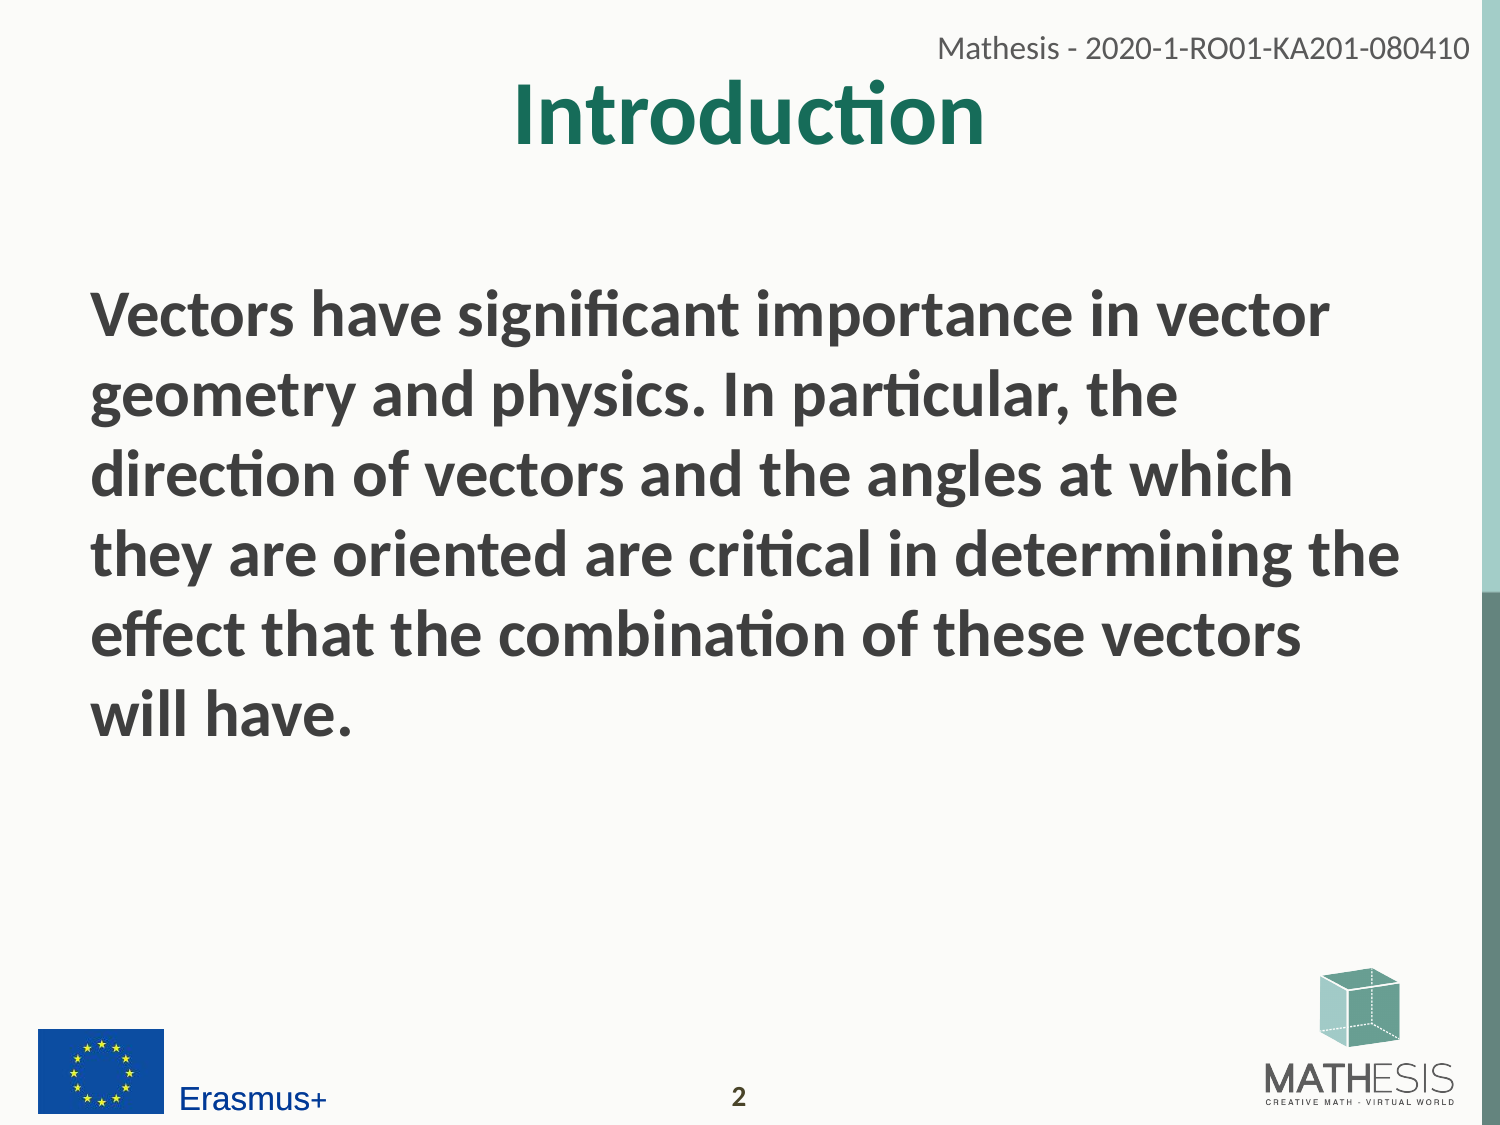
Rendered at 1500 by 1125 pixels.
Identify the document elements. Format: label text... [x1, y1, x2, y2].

picture [38, 1029, 164, 1114]
list Vectors have significant importance in vector geometry and physics. In particular, the direction of vectors and the angles at which they are oriented are critical in determining the effect that the combination of these vectors will have. [75, 262, 1425, 1005]
title Introduction [75, 45, 1425, 233]
